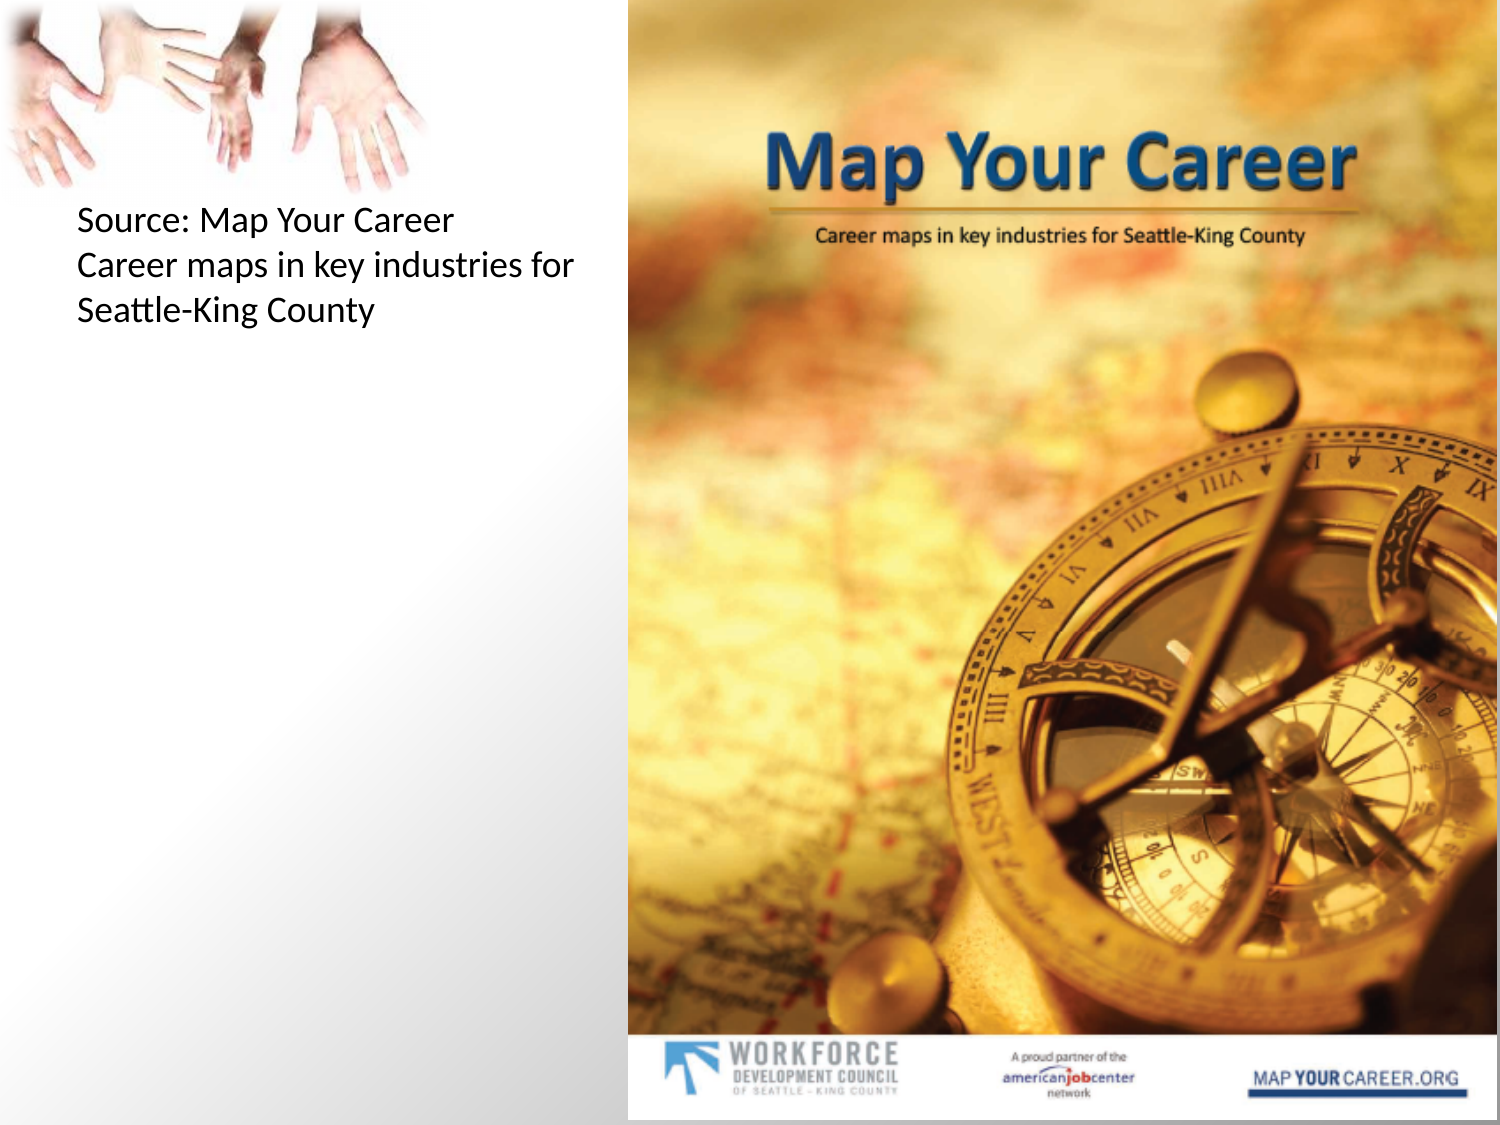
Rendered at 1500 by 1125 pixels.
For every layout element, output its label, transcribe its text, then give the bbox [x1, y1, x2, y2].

picture [627, 0, 1498, 1120]
picture [29, 29, 404, 179]
text_box Source: Map Your Career Career maps in key industries for Seattle-King County [62, 187, 622, 338]
